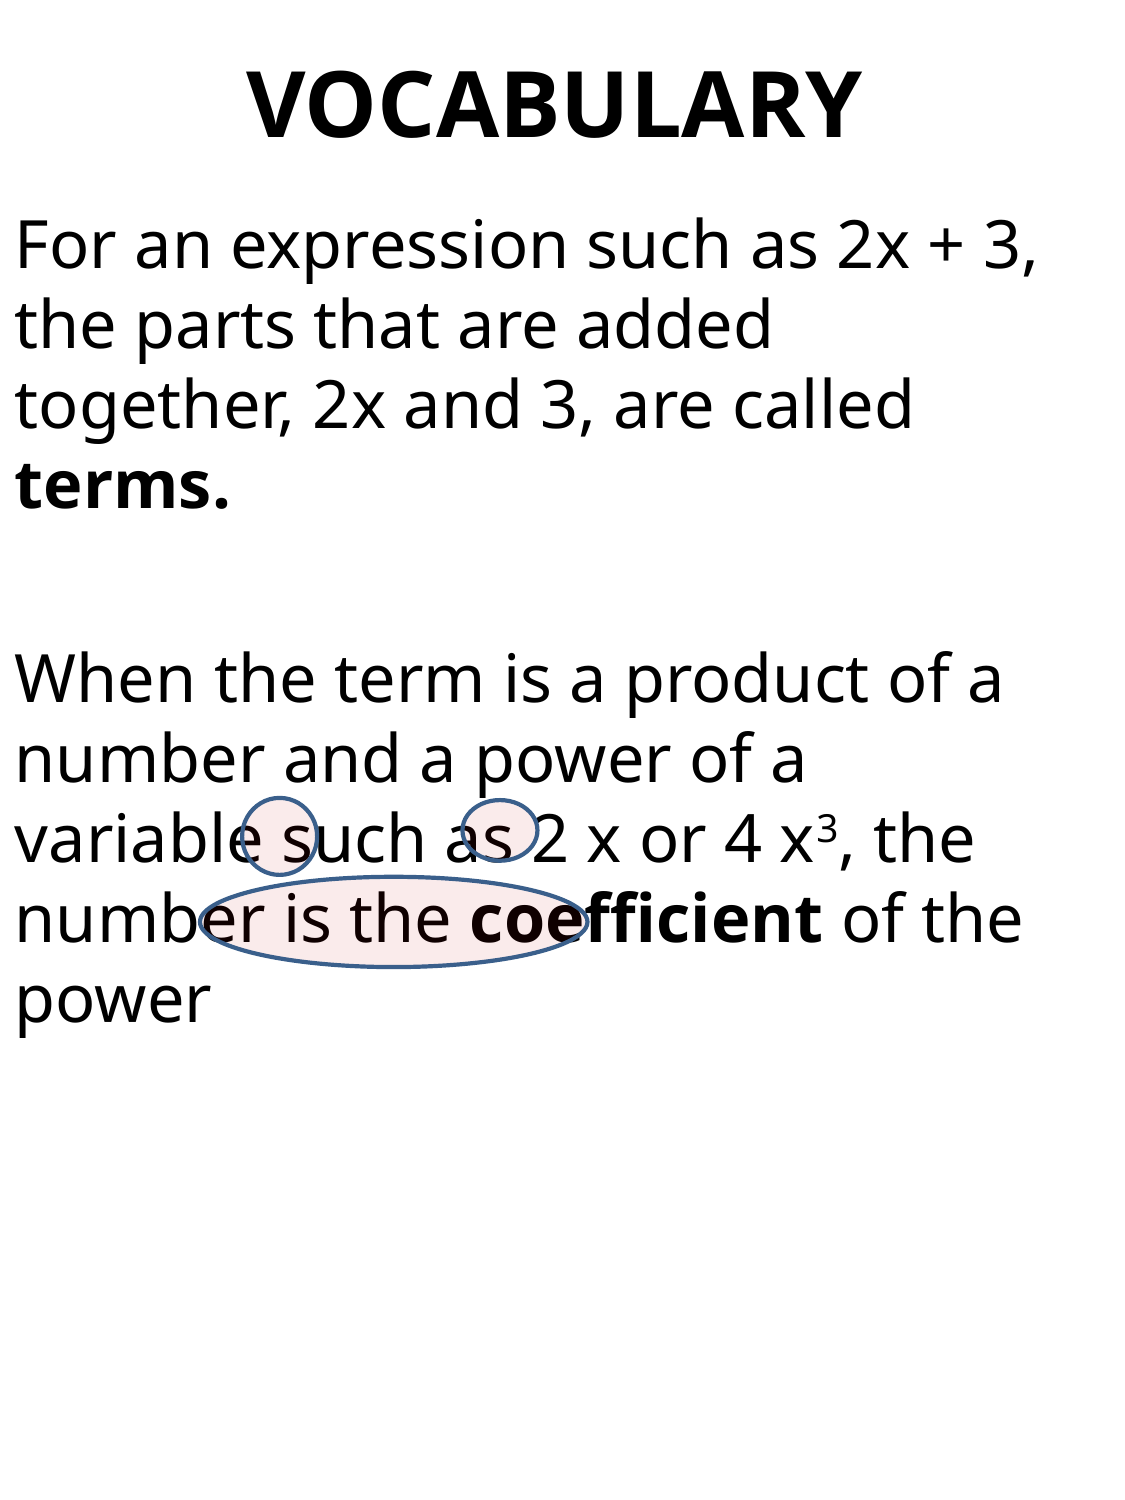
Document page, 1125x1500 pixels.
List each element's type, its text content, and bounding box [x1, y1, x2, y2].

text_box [199, 797, 588, 968]
title VOCABULARY [48, 0, 1061, 194]
text_box For an expression such as 2x + 3, the parts that are added together, 2x and 3, are called terms. [0, 194, 1075, 530]
text_box When the term is a product of a number and a power of a variable such as 2 x or 4 x3, the number is the coefficient of the power [0, 628, 1075, 1044]
